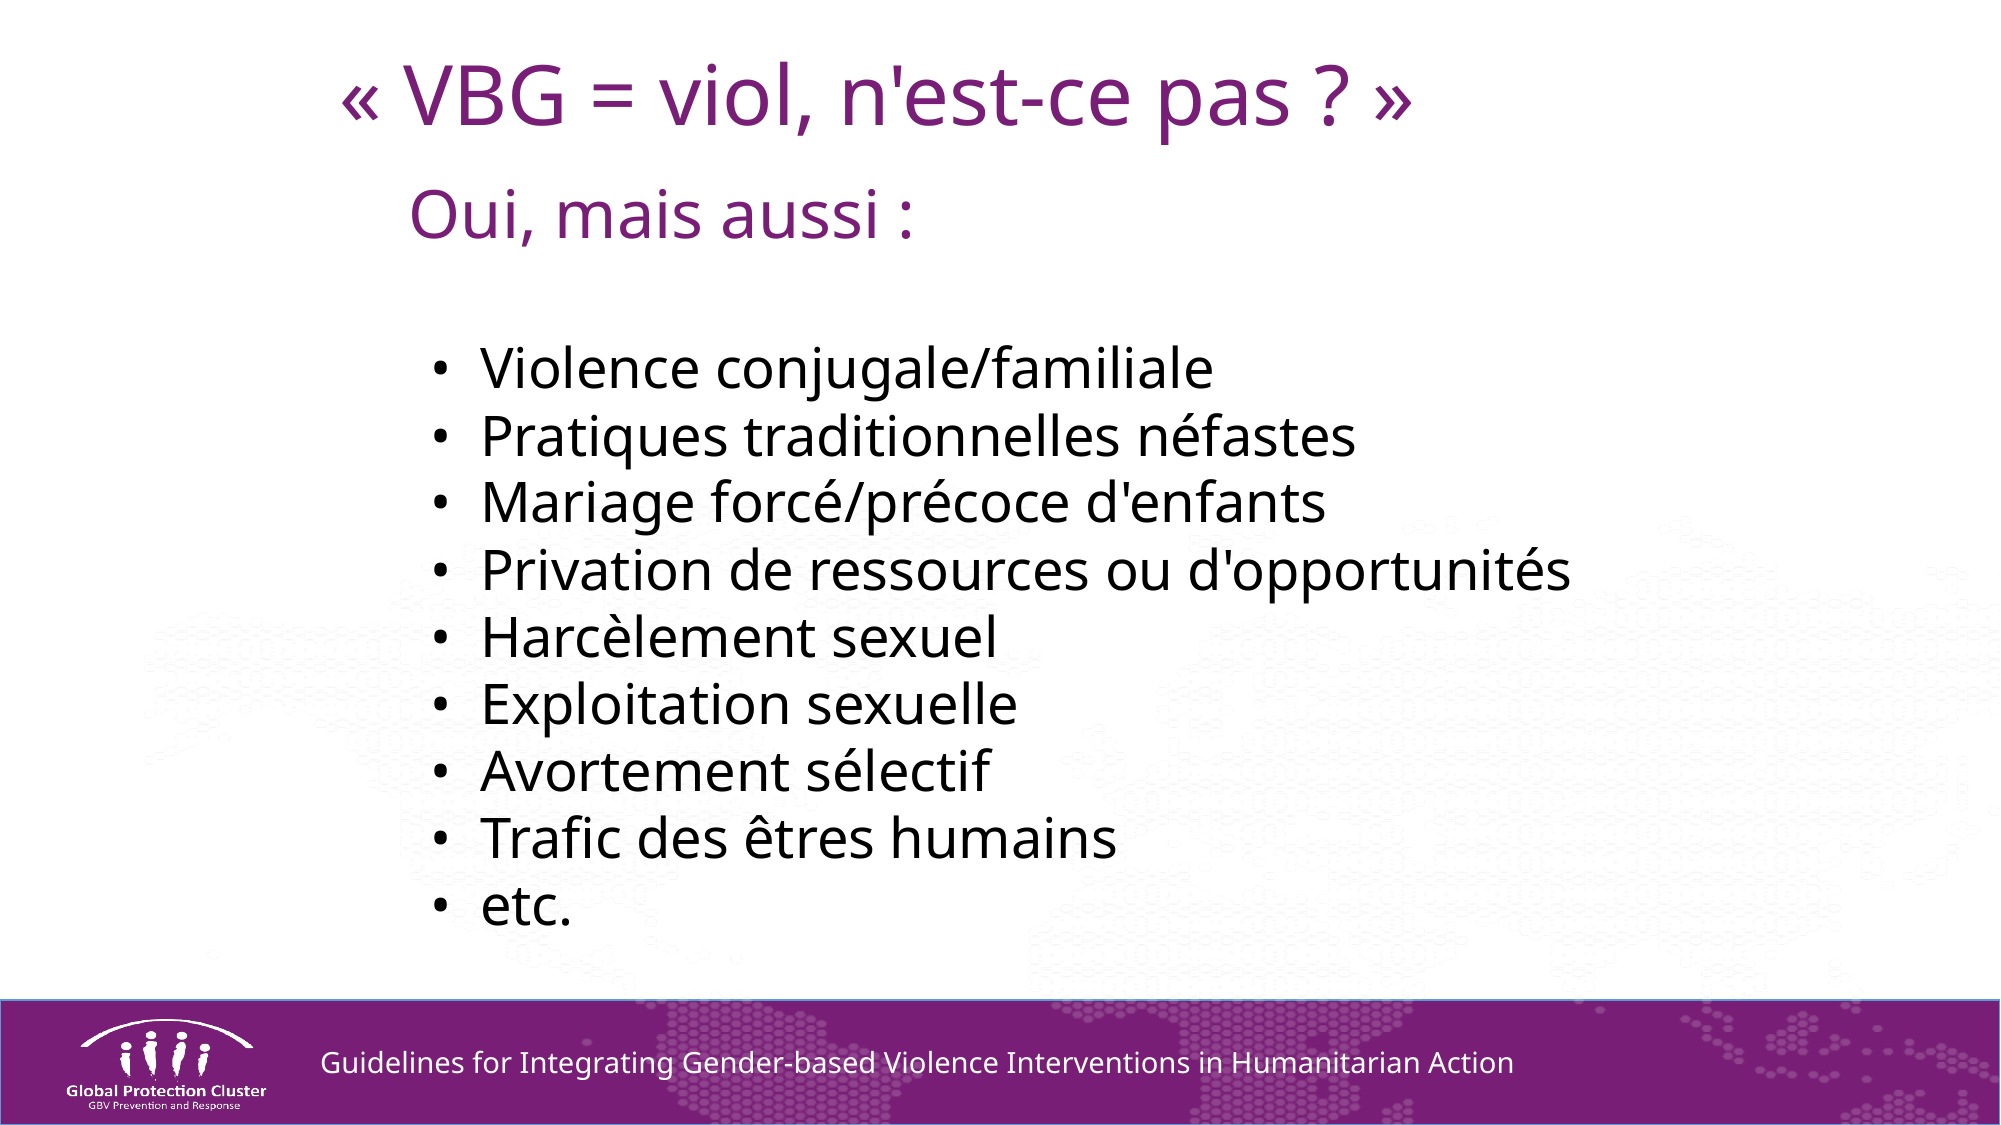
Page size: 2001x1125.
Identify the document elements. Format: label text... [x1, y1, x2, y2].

text_box • Violence conjugale/familiale • Pratiques traditionnelles néfastes • Mariage forcé/précoce d'enfants • Privation de ressources ou d'opportunités • Harcèlement sexuel • Exploitation sexuelle • Avortement sélectif • Trafic des êtres humains • etc. [415, 325, 1601, 956]
picture [56, 254, 2001, 1125]
text_box « VBG = viol, n'est-ce pas ? » Oui, mais aussi : [324, 34, 1539, 318]
